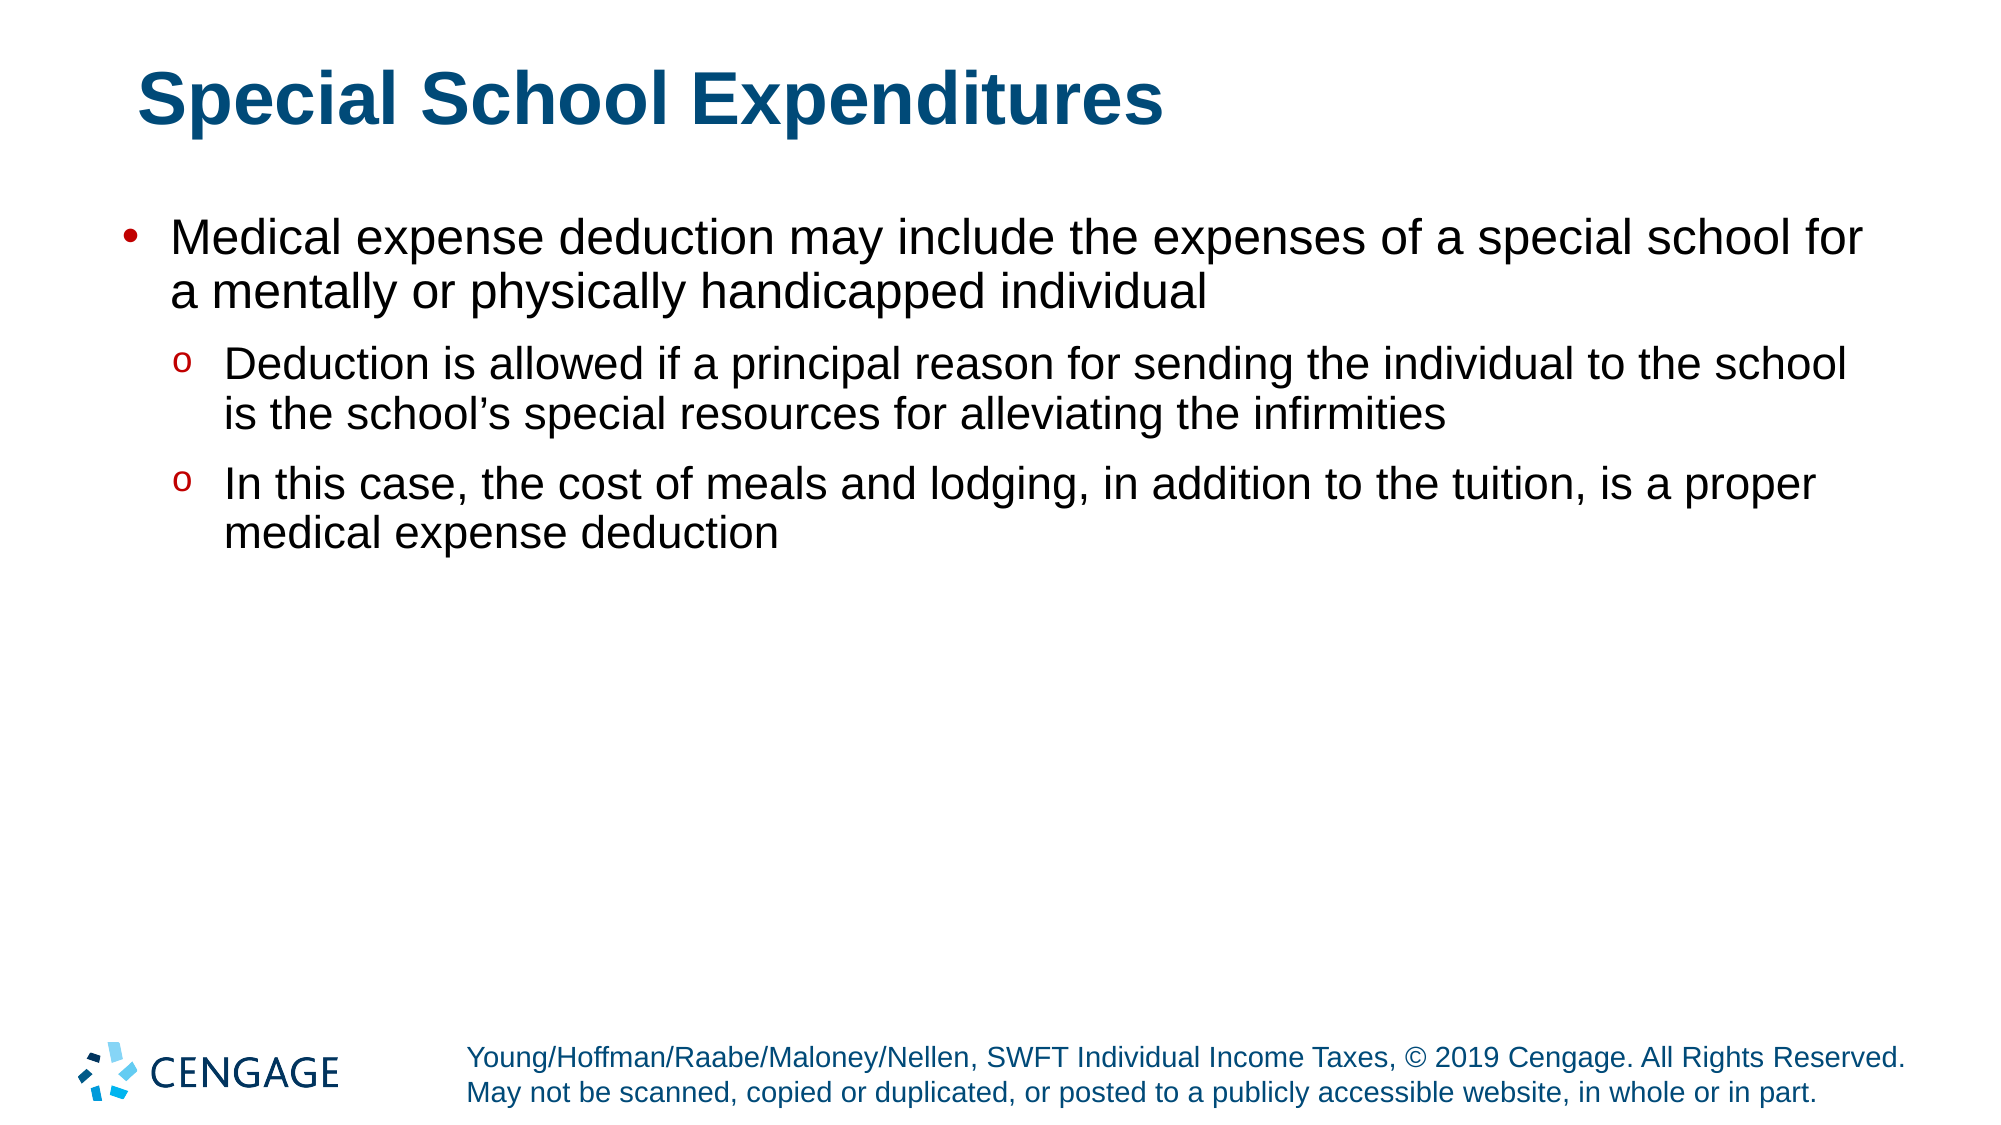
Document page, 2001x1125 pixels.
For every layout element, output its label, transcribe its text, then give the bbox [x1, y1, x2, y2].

title Special School Expenditures [137, 59, 1863, 171]
picture [78, 1042, 338, 1101]
list Medical expense deduction may include the expenses of a special school for a mentally or physically handicapped individual Deduction is allowed if a principal reason for sending the individual to the school is the school’s special resources for alleviating the infirmities In this case, the cost of meals and lodging, in addition to the tuition, is a proper medical expense deduction [121, 211, 1880, 580]
